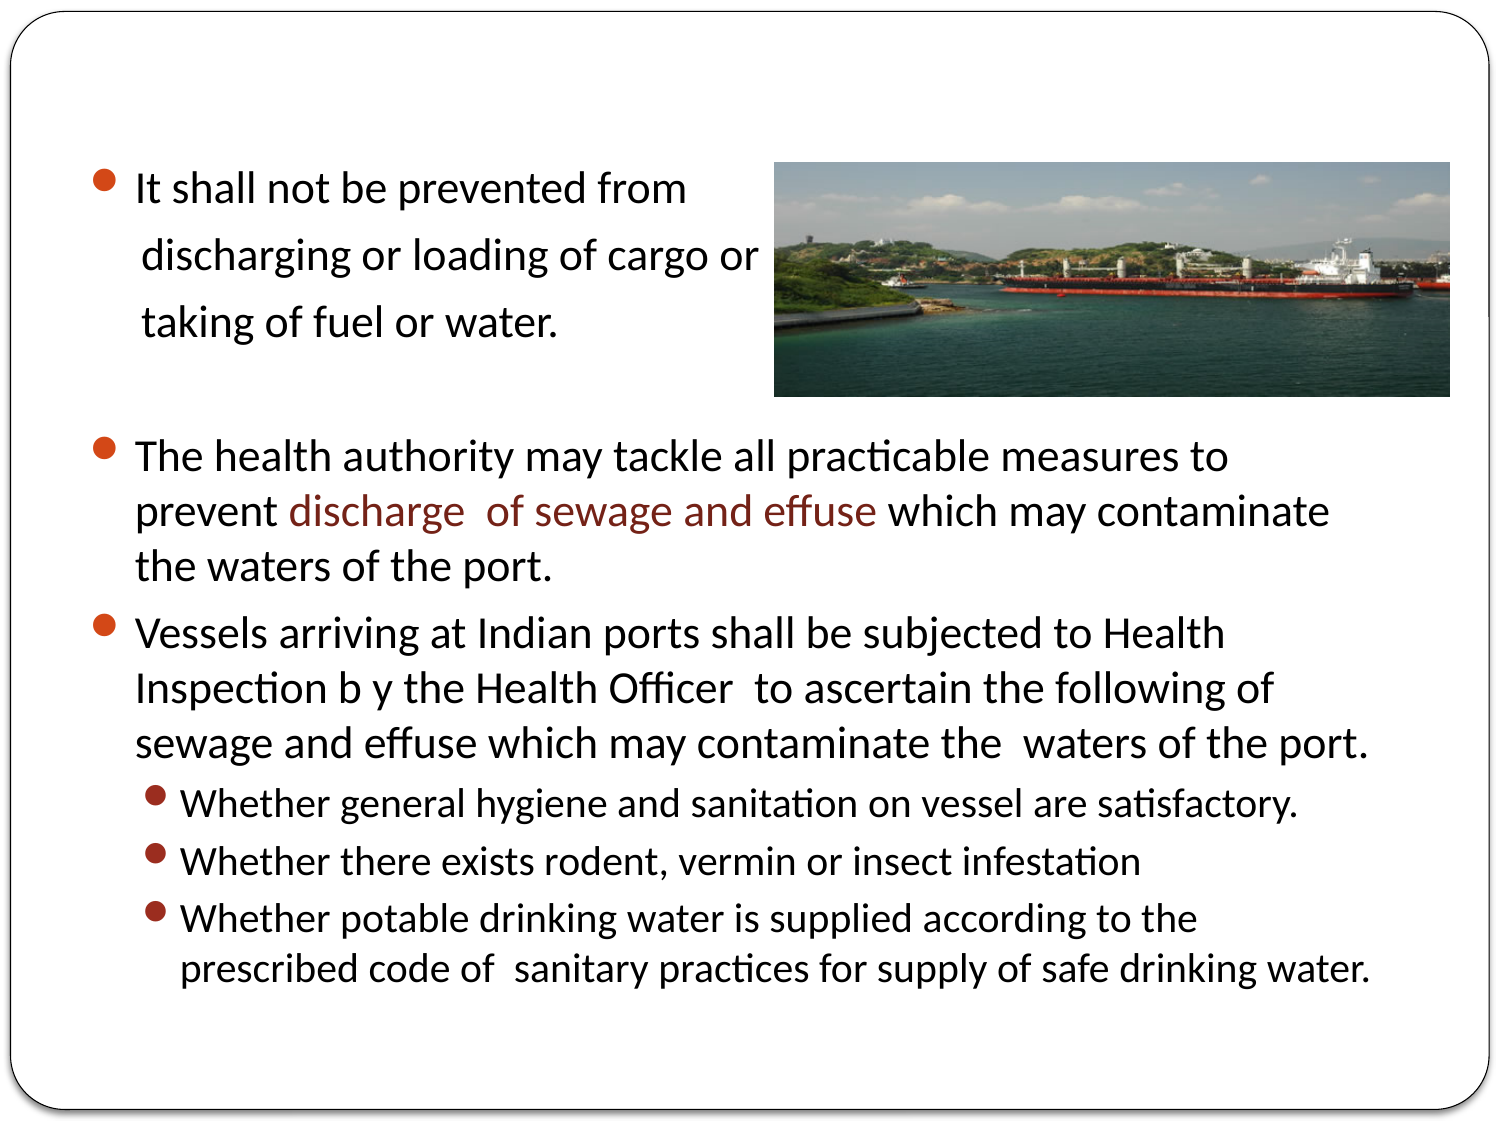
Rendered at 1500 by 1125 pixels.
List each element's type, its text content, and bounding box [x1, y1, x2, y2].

list It shall not be prevented from discharging or loading of cargo or taking of fuel or water. The health authority may tackle all practicable measures to prevent discharge of sewage and effuse which may contaminate the waters of the port. Vessels arriving at Indian ports shall be subjected to Health Inspection b y the Health Officer to ascertain the following of sewage and effuse which may contaminate the waters of the port. Whether general hygiene and sanitation on vessel are satisfactory. Whether there exists rodent, vermin or insect infestation Whether potable drinking water is supplied according to the prescribed code of sanitary practices for supply of safe drinking water. [75, 149, 1388, 1063]
picture [774, 162, 1451, 398]
